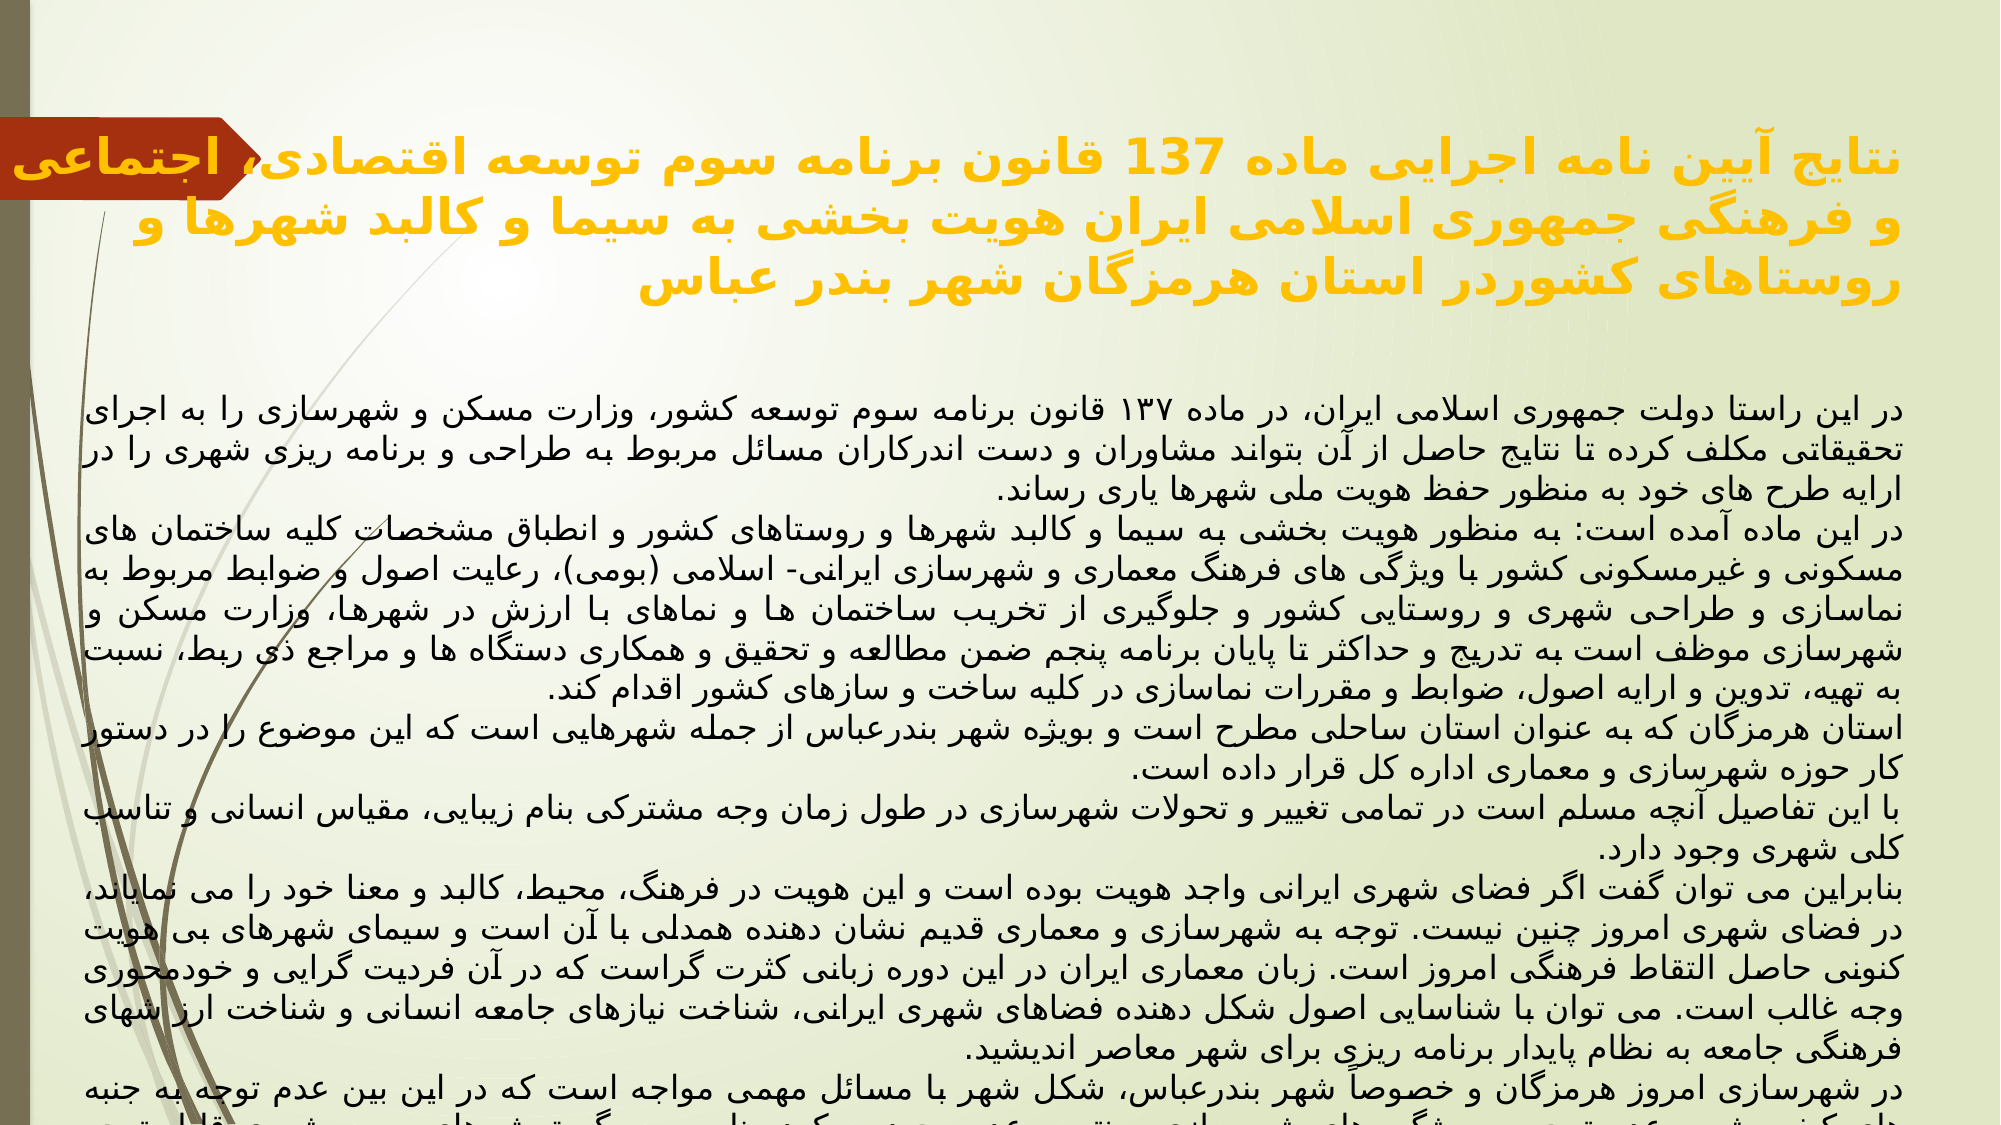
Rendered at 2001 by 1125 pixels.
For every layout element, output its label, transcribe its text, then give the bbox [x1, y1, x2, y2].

text_box نتایج آیین نامه اجرایی ماده 137 قانون برنامه سوم توسعه اقتصادی، اجتماعی و فرهنگی جمهوری اسلامی ایران هویت بخشی به سیما و کالبد شهرها و روستاهای کشوردر استان هرمزگان شهر بندر عباس [0, 117, 1919, 313]
text_box در این راستا دولت جمهوری اسلامی ایران، در ماده ۱۳۷ قانون برنامه سوم توسعه کشور، وزارت مسکن و شهرسازی را به اجرای تحقیقاتی مکلف کرده تا نتایج حاصل از آن بتواند مشاوران و دست اندرکاران مسائل مربوط به طراحی و برنامه ریزی شهری را در ارایه طرح های خود به منظور حفظ هویت ملی شهرها یاری رساند. در این ماده آمده است: به منظور هویت بخشی به سیما و کالبد شهرها و روستاهای کشور و انطباق مشخصات کلیه ساختمان های مسکونی و غیرمسکونی کشور با ویژگی های فرهنگ معماری و شهرسازی ایرانی- اسلامی (بومی)،‌ رعایت اصول و ضوابط مربوط به نماسازی و طراحی شهری و روستایی کشور و جلوگیری از تخریب ساختمان ها و نماهای با ارزش در شهرها، وزارت مسکن و شهرسازی موظف است به تدریج و حداکثر تا پایان برنامه پنجم ضمن مطالعه و تحقیق و همکاری دستگاه ها و مراجع ذی ربط، نسبت به تهیه، تدوین و ارایه اصول، ضوابط و مقررات نماسازی در کلیه ساخت و سازهای کشور اقدام کند. استان هرمزگان که به عنوان استان ساحلی مطرح است و بویژه شهر بندرعباس از جمله شهرهایی است که این موضوع را در دستور کار حوزه شهرسازی و معماری اداره کل قرار داده است. با این تفاصیل آنچه مسلم است در تمامی تغییر و تحولات شهرسازی در طول زمان وجه مشترکی بنام زیبایی، مقیاس انسانی و تناسب کلی شهری وجود دارد. بنابراین می توان گفت اگر فضای شهری ایرانی واجد هویت بوده است و این هویت در فرهنگ، محیط، کالبد و معنا خود را می نمایاند، در فضای شهری امروز چنین نیست. توجه به شهرسازی و معماری قدیم نشان دهنده همدلی با آن است و سیمای شهرهای بی هویت کنونی حاصل التقاط فرهنگی امروز است. زبان معماری ایران در این دوره زبانی کثرت گراست که در آن فردیت گرایی و خودمحوری وجه غالب است. می توان با شناسایی اصول شکل دهنده فضاهای شهری ایرانی، شناخت نیازهای جامعه انسانی و شناخت ارز شهای فرهنگی جامعه به نظام پایدار برنامه ریزی برای شهر معاصر اندیشید. در شهرسازی امروز هرمزگان و خصوصاً شهر بندرعباس، شکل شهر با مسائل مهمی مواجه است که در این بین عدم توجه به جنبه های کیفی شهر، عدم توجه به ویژگی های شهرسازی سنتی و عدم وجود رویکرد مناسب به گسترش های سریع شهری قابل توجه است. هویت، حلقه اتصال زنجیر باورها و عقاید است. هویت هر فرد معنای گذشته و حال اوست. در سیمای شهری نیز هویت قابل تامل است که تفاوت سیمای شهر قدیم و سیمای شهر معاصر را موجب گشته است. [67, 379, 1919, 1125]
